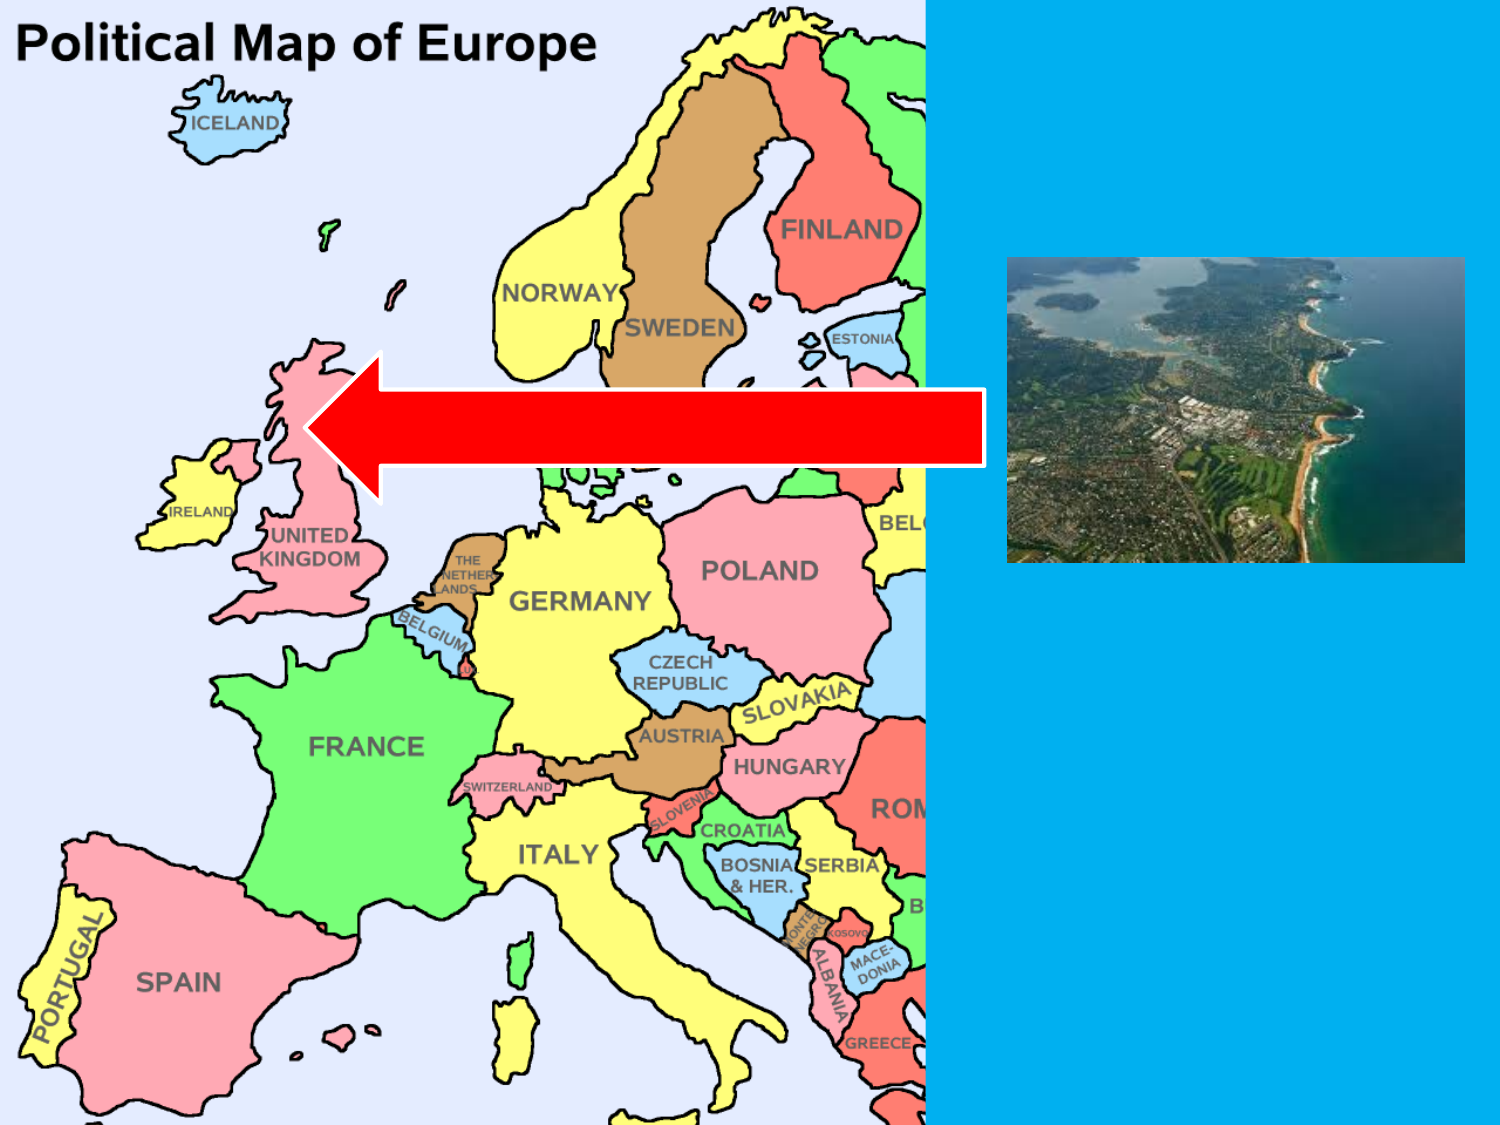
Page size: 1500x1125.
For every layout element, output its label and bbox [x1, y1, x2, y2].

picture [1008, 258, 1464, 562]
picture [0, 0, 927, 1125]
text_box [931, 387, 987, 468]
